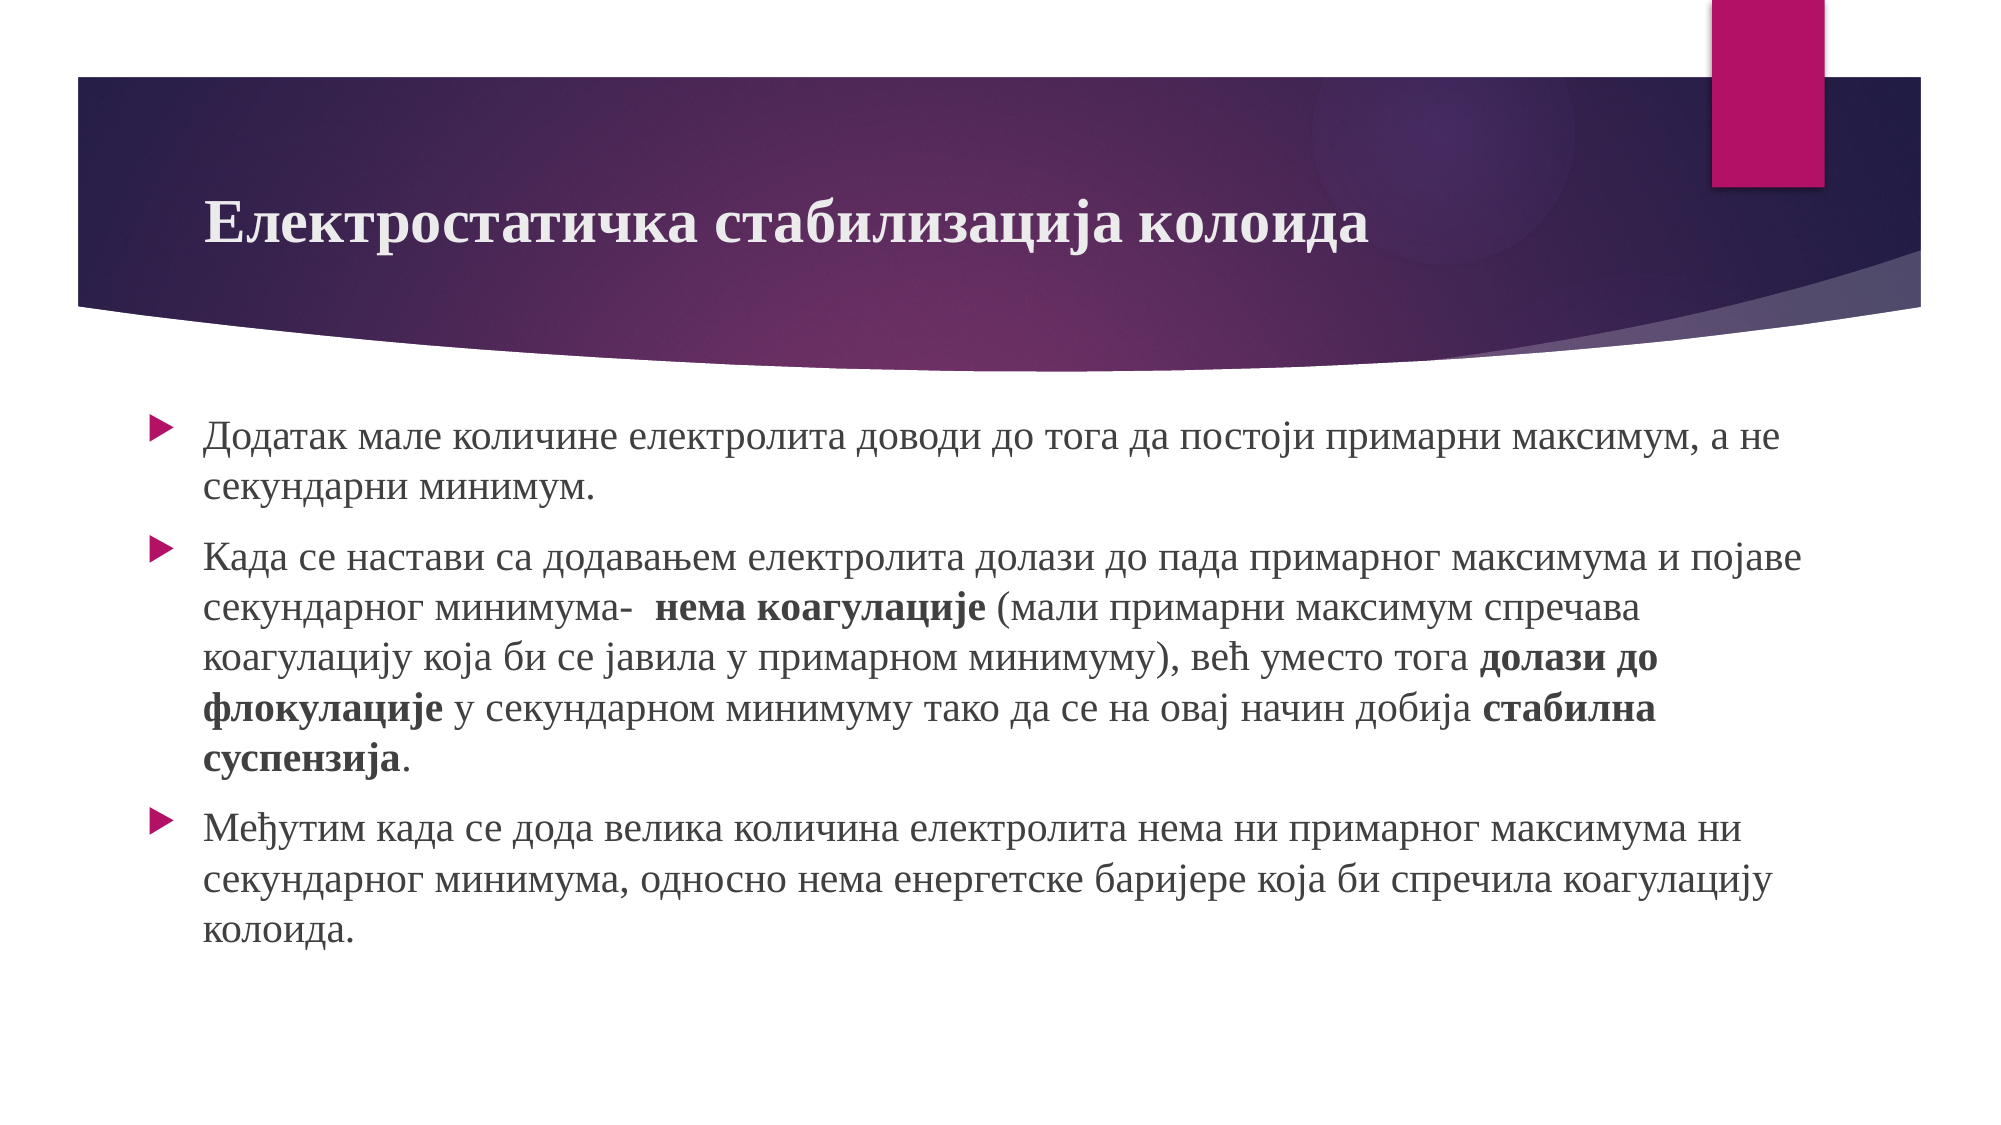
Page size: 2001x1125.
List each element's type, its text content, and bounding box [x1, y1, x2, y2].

list Додатак мале количине електролита доводи до тога да постоји примарни максимум, а не секундарни минимум. Када се настави са додавањем електролита долази до пада примарног максимума и појаве секундарног минимума- нема коагулације (мали примарни максимум спречава коагулацију која би се јавила у примарном минимуму), већ уместо тога долази до флокулације у секундарном минимуму тако да се на овај начин добија стабилна суспензија. Међутим када се дода велика количина електролита нема ни примарног максимума ни секундарног минимума, односно нема енергетске баријере која би спречила коагулацију колоида. [131, 400, 1832, 1097]
title Електростатичка стабилизација колоида [189, 159, 1627, 276]
